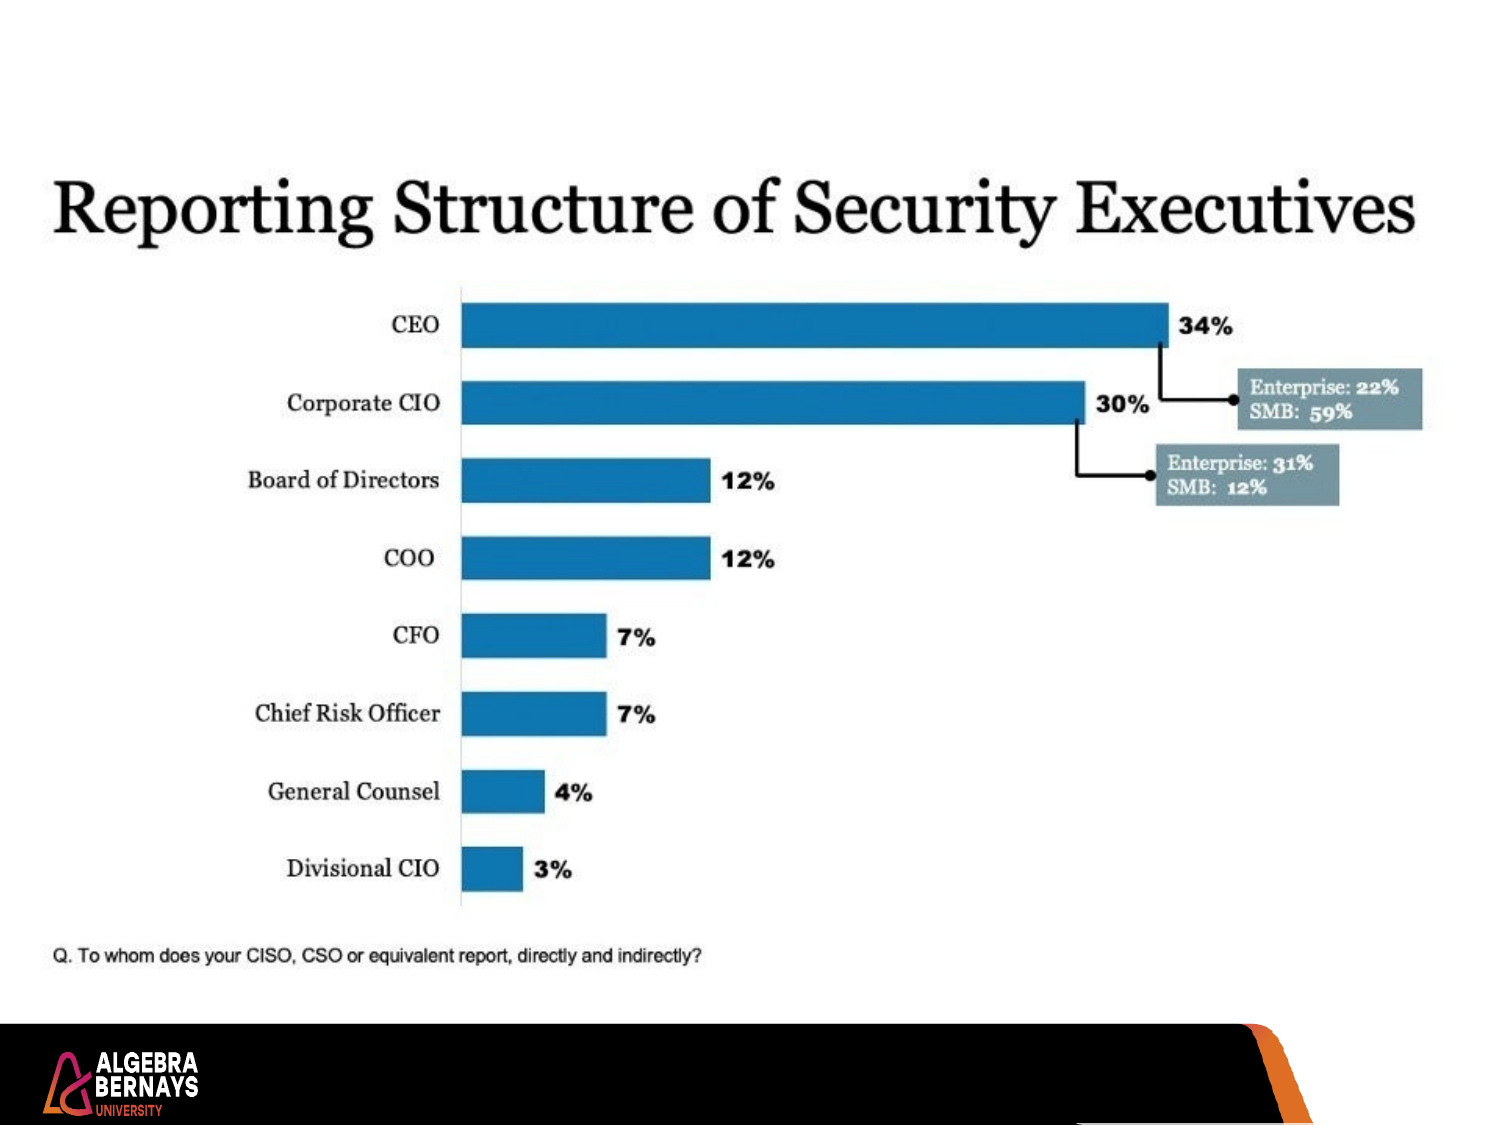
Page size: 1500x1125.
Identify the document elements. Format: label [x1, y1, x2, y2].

picture [18, 156, 1482, 969]
picture [0, 1023, 1468, 1125]
